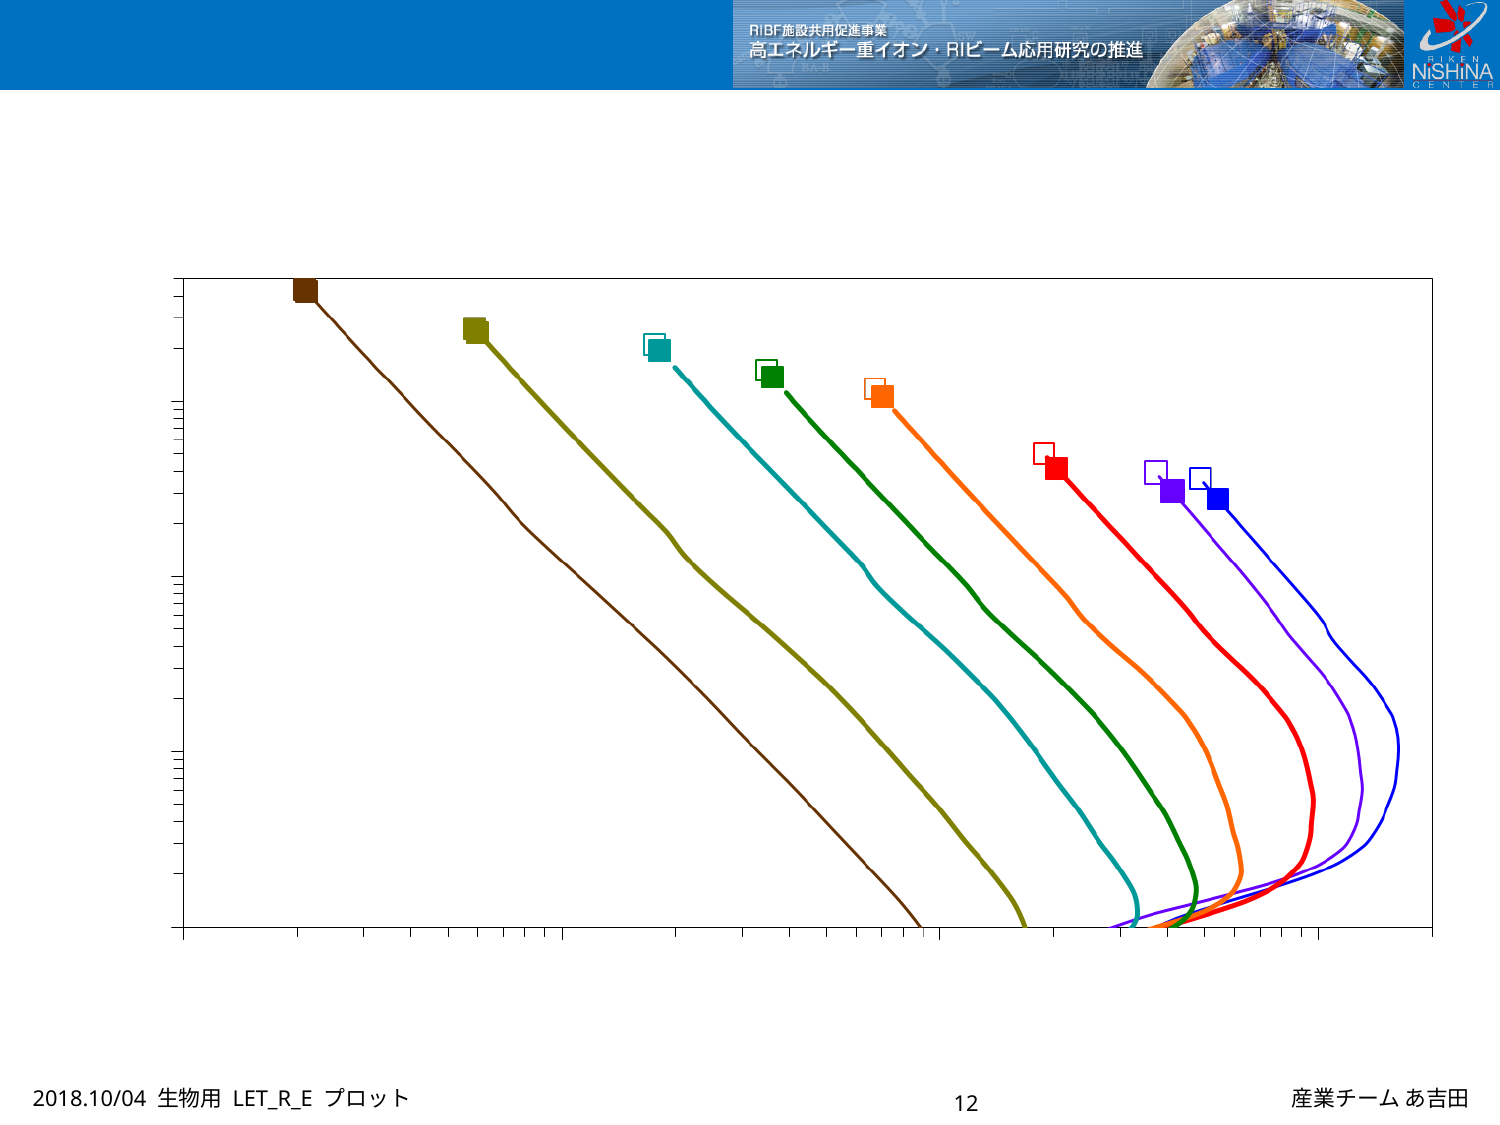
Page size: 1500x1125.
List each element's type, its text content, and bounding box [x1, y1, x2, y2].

picture [0, 0, 1500, 1053]
slide_number 12 [643, 1081, 994, 1114]
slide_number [17, 1081, 621, 1114]
footer 産業チーム あ吉田 [1009, 1081, 1486, 1114]
